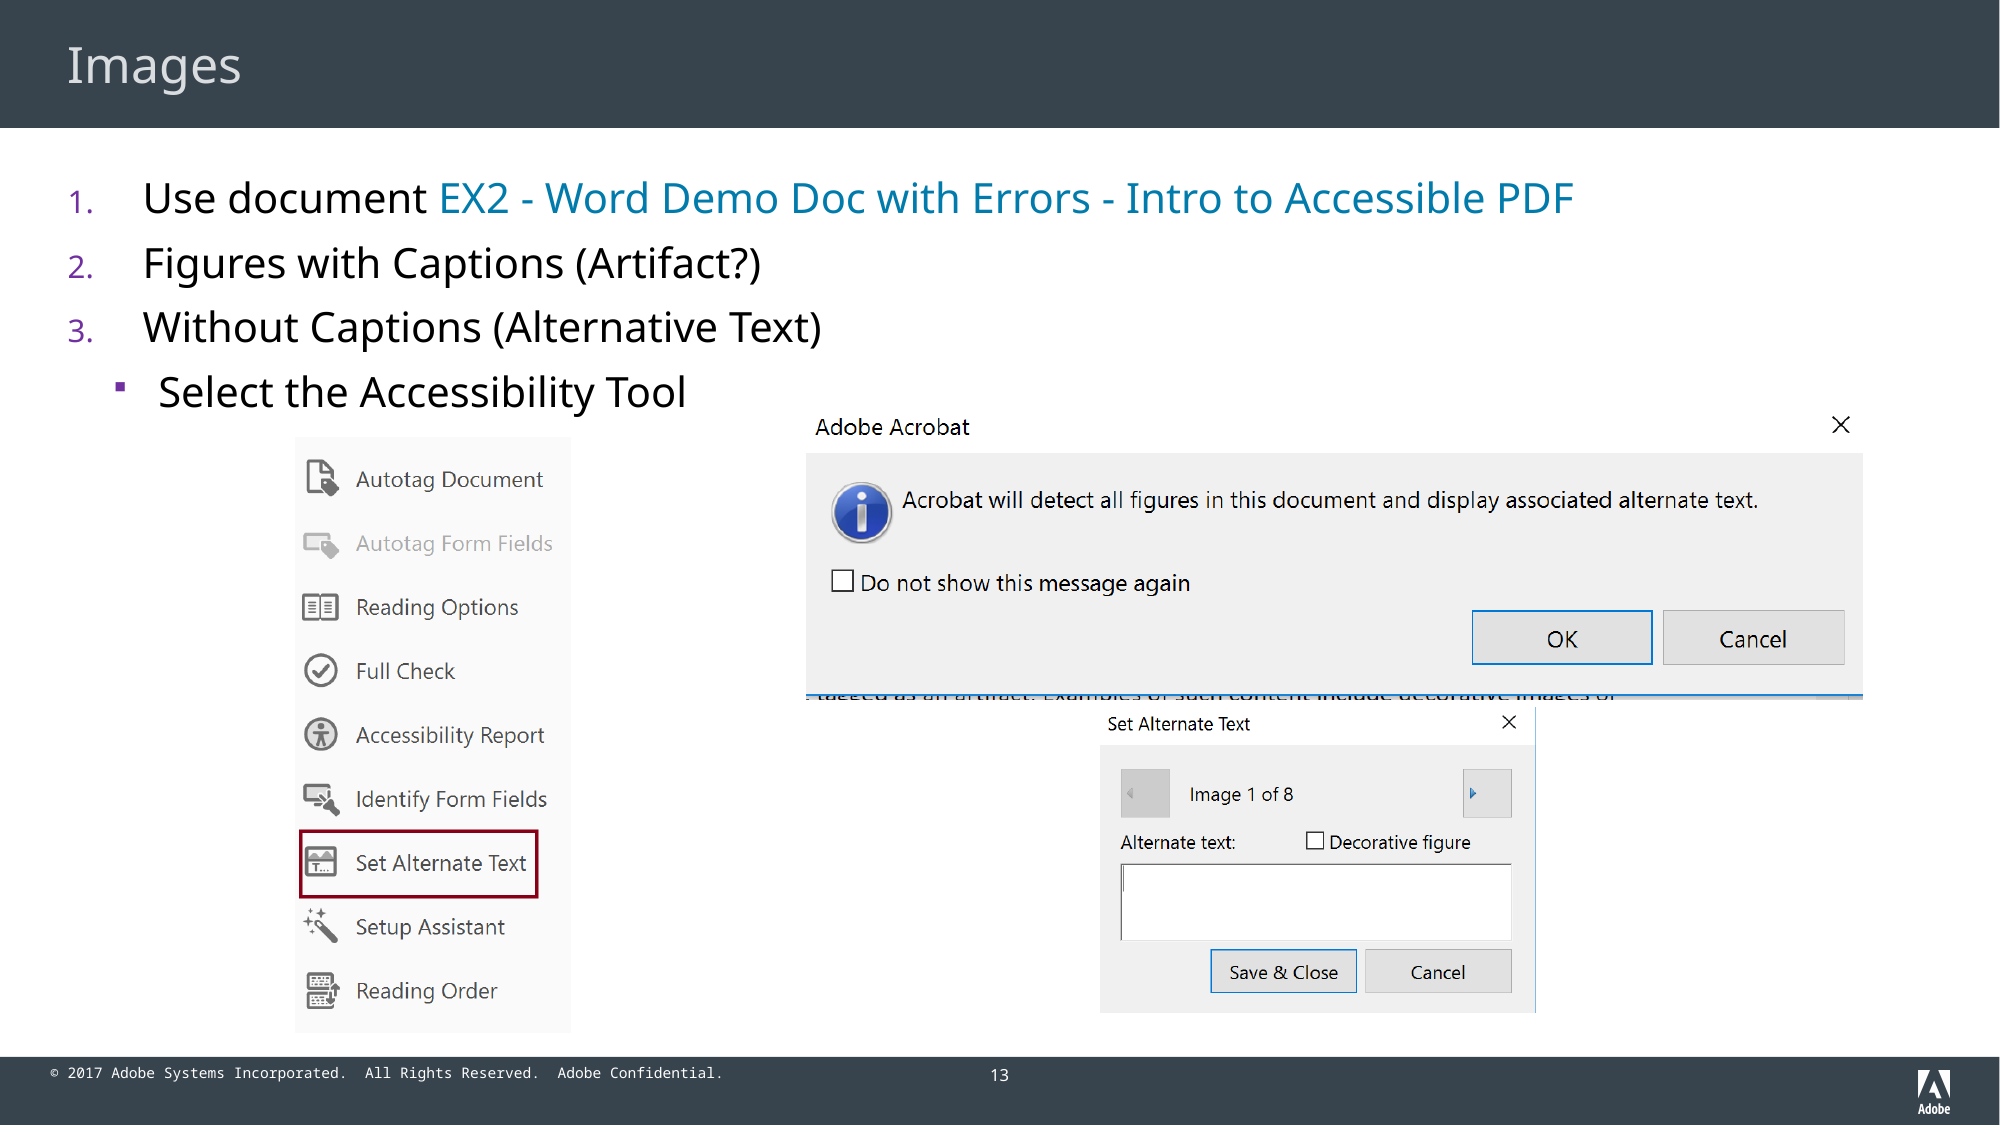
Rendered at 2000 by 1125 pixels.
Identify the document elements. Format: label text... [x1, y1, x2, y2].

title Images [49, 30, 1950, 98]
picture [1100, 706, 1536, 1013]
picture [294, 437, 571, 1034]
list Use document EX2 - Word Demo Doc with Errors - Intro to Accessible PDF Figures with Captions (Artifact?) Without Captions (Alternative Text) Select the Accessibility Tool [49, 162, 1950, 1013]
picture [805, 400, 1864, 700]
slide_number 13 [916, 1062, 1083, 1091]
picture [1918, 1070, 1950, 1114]
